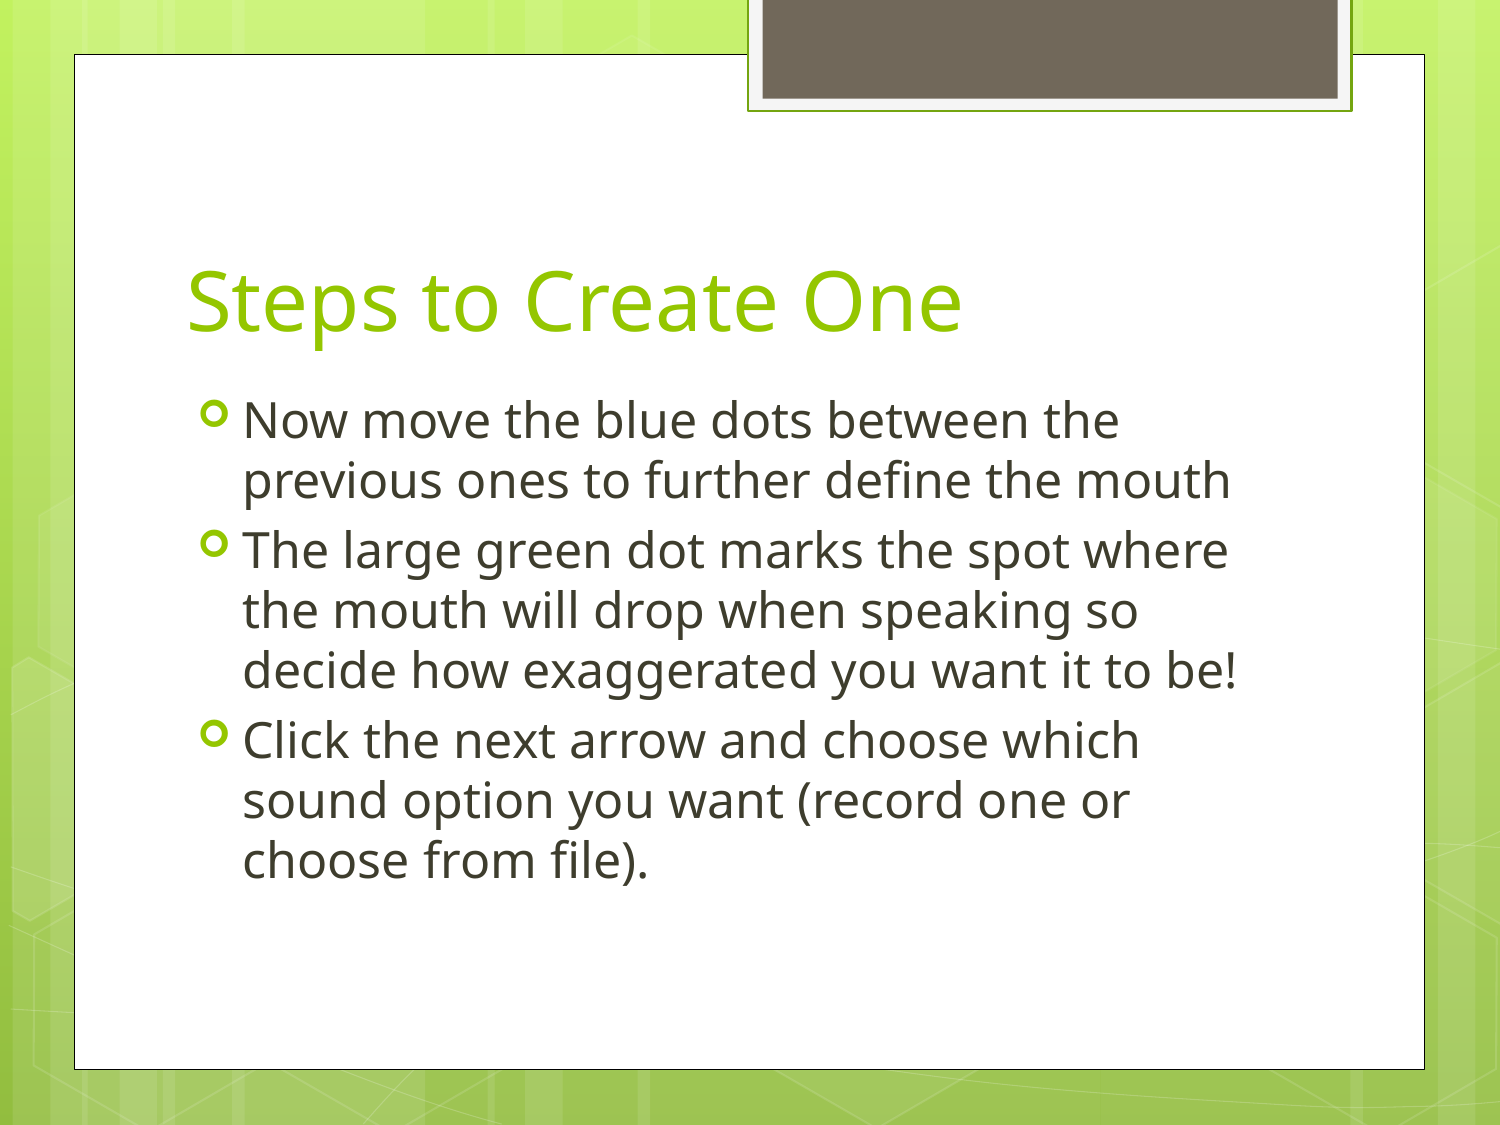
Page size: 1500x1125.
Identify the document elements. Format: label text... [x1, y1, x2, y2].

title Steps to Create One [171, 168, 1324, 357]
list Now move the blue dots between the previous ones to further define the mouth The large green dot marks the spot where the mouth will drop when speaking so decide how exaggerated you want it to be! Click the next arrow and choose which sound option you want (record one or choose from file). [171, 381, 1283, 957]
